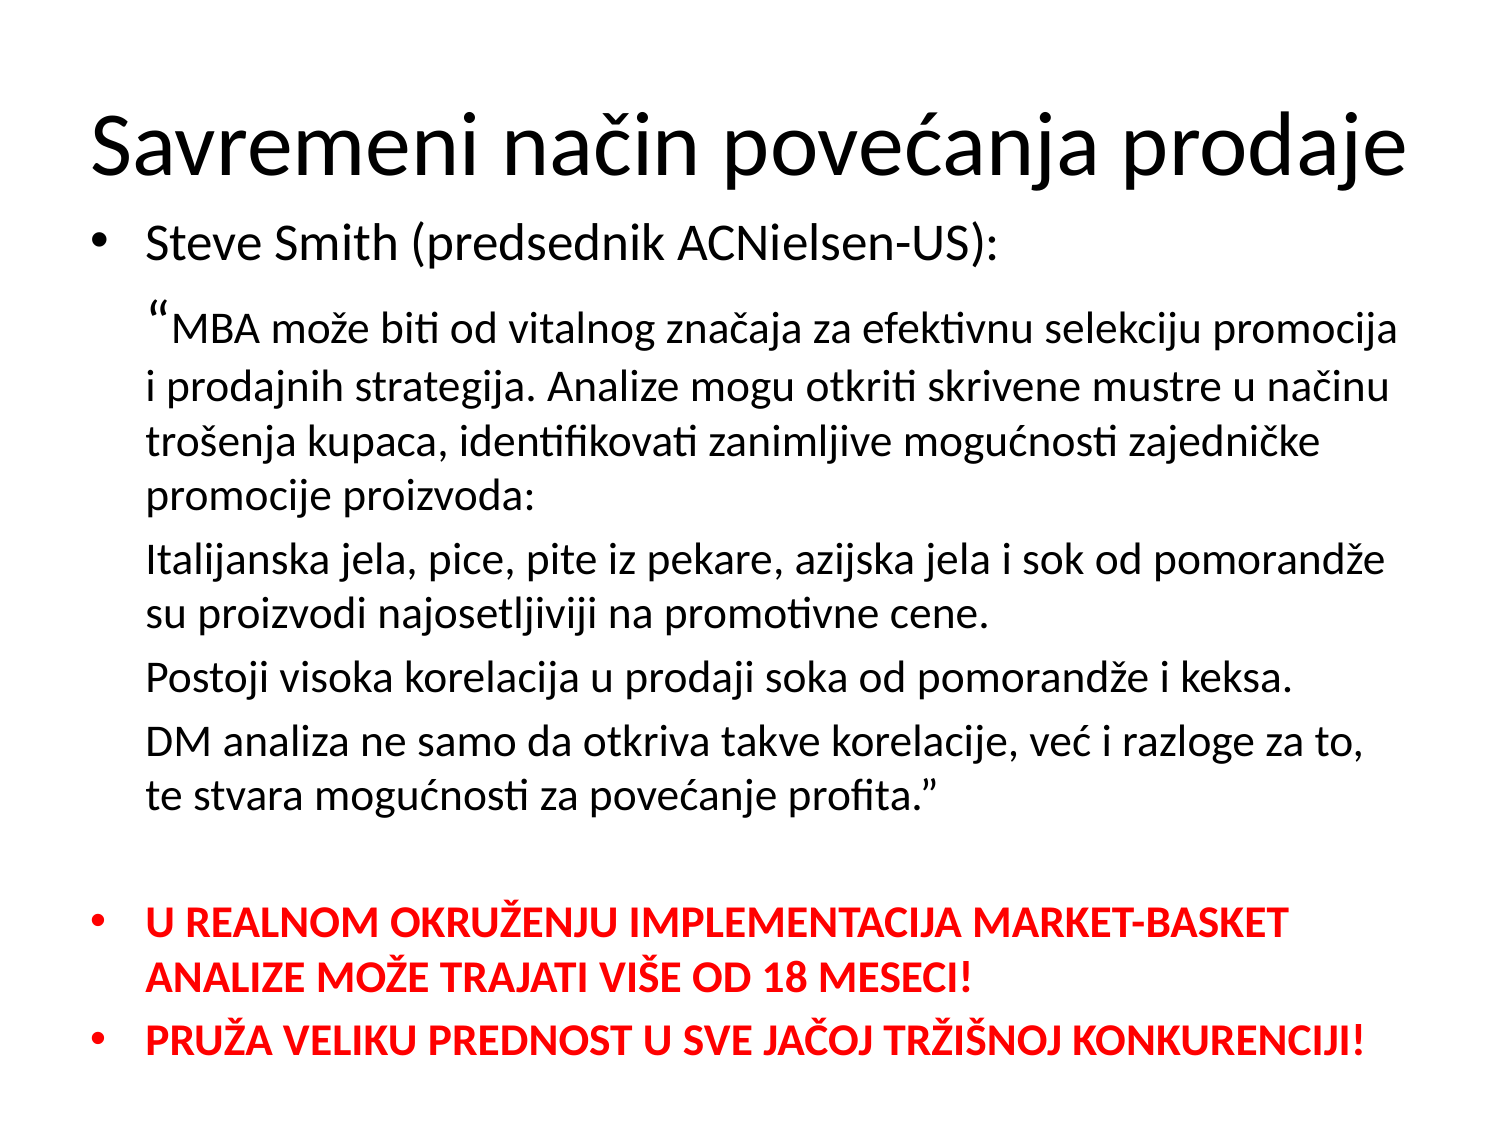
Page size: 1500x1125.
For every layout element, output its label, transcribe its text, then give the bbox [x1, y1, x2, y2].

list Steve Smith (predsednik ACNielsen-US): “MBA može biti od vitalnog značaja za efektivnu selekciju promocija i prodajnih strategija. Analize mogu otkriti skrivene mustre u načinu trošenja kupaca, identifikovati zanimljive mogućnosti zajedničke promocije proizvoda: Italijanska jela, pice, pite iz pekare, azijska jela i sok od pomorandže su proizvodi najosetljiviji na promotivne cene. Postoji visoka korelacija u prodaji soka od pomorandže i keksa. DM analiza ne samo da otkriva takve korelacije, već i razloge za to, te stvara mogućnosti za povećanje profita.” U REALNOM OKRUŽENJU IMPLEMENTACIJA MARKET-BASKET ANALIZE MOŽE TRAJATI VIŠE OD 18 MESECI! PRUŽA VELIKU PREDNOST U SVE JAČOJ TRŽIŠNOJ KONKURENCIJI! [75, 200, 1425, 1088]
title Savremeni način povećanja prodaje [75, 45, 1425, 200]
